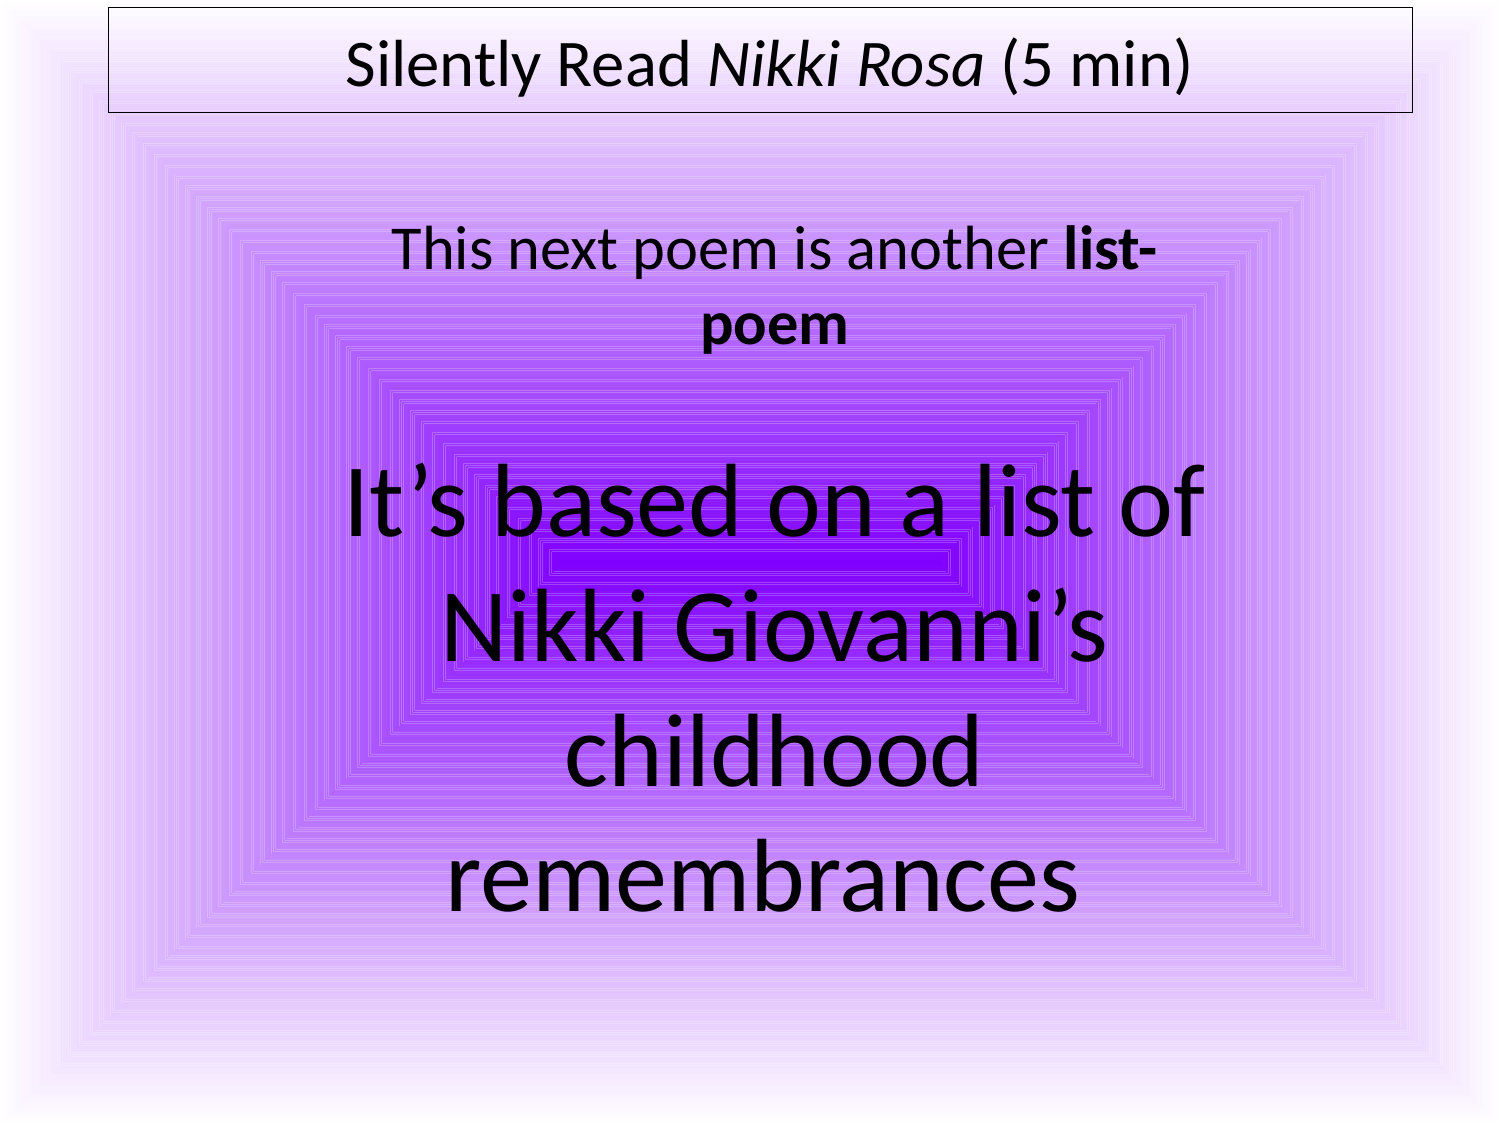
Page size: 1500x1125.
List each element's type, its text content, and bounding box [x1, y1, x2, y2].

title Silently Read Nikki Rosa (5 min) [108, 7, 1413, 113]
text_box This next poem is another list-poem It’s based on a list of Nikki Giovanni’s childhood remembrances [324, 200, 1225, 940]
